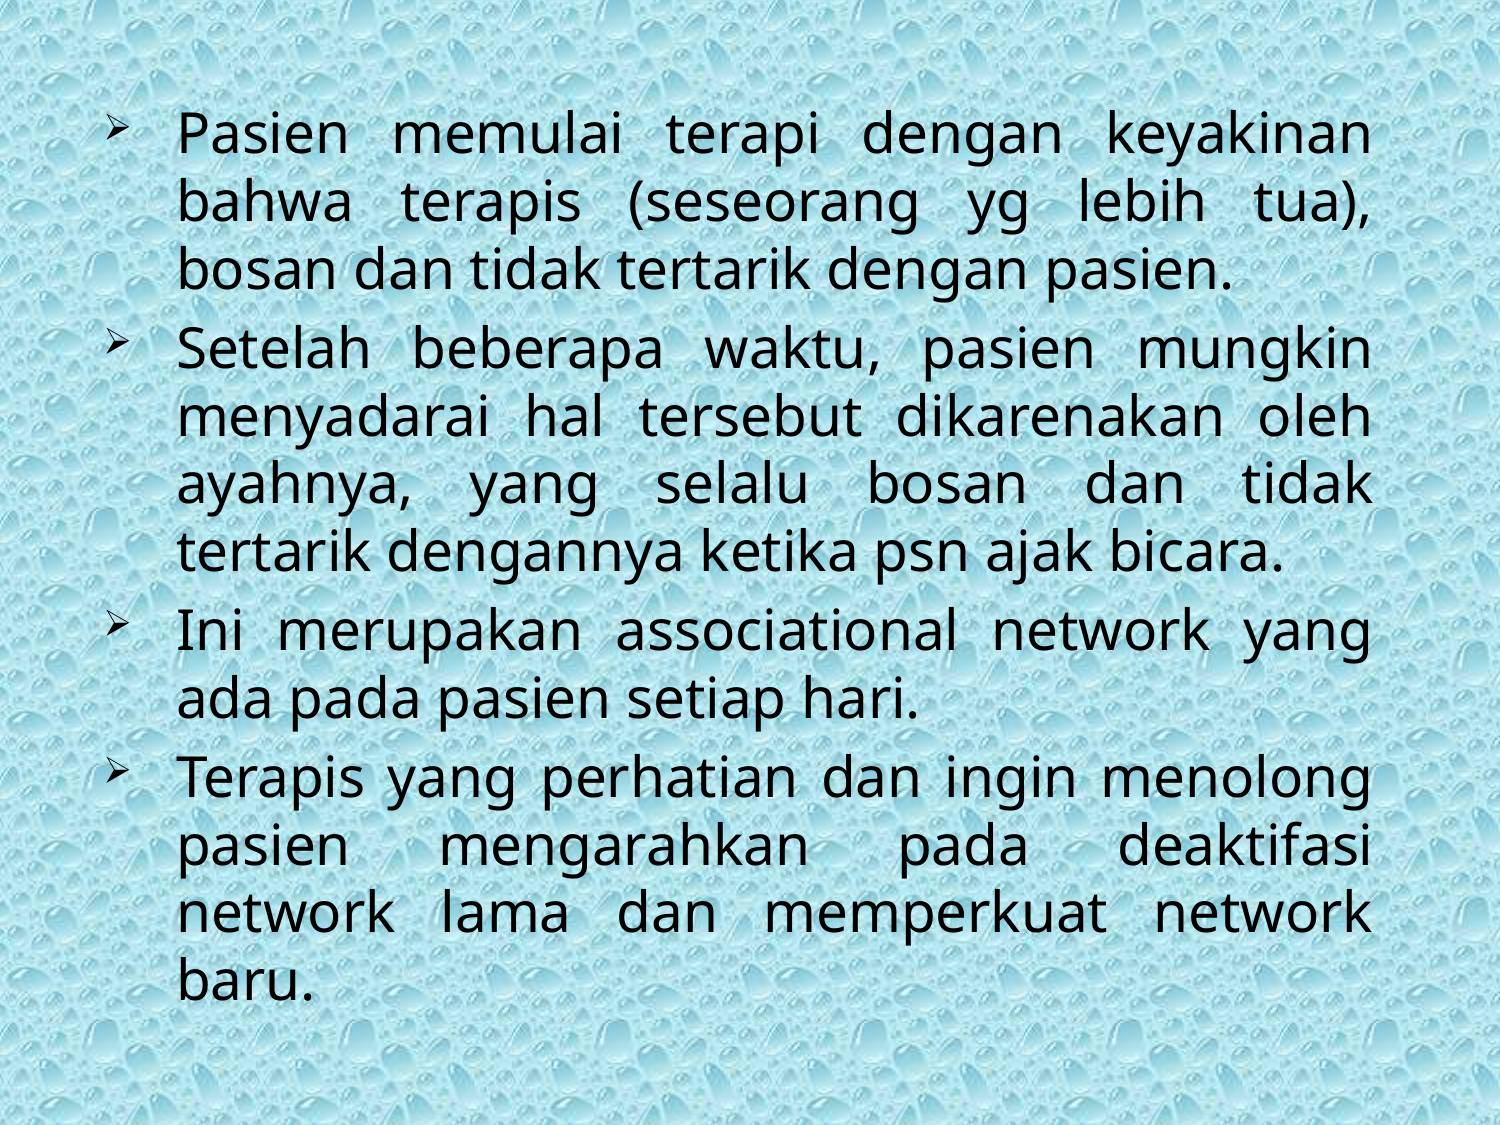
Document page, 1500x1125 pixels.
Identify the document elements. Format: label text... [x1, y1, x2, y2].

subtitle Pasien memulai terapi dengan keyakinan bahwa terapis (seseorang yg lebih tua), bosan dan tidak tertarik dengan pasien. Setelah beberapa waktu, pasien mungkin menyadarai hal tersebut dikarenakan oleh ayahnya, yang selalu bosan dan tidak tertarik dengannya ketika psn ajak bicara. Ini merupakan associational network yang ada pada pasien setiap hari. Terapis yang perhatian dan ingin menolong pasien mengarahkan pada deaktifasi network lama dan memperkuat network baru. [88, 90, 1388, 1024]
picture [0, 0, 1500, 1125]
